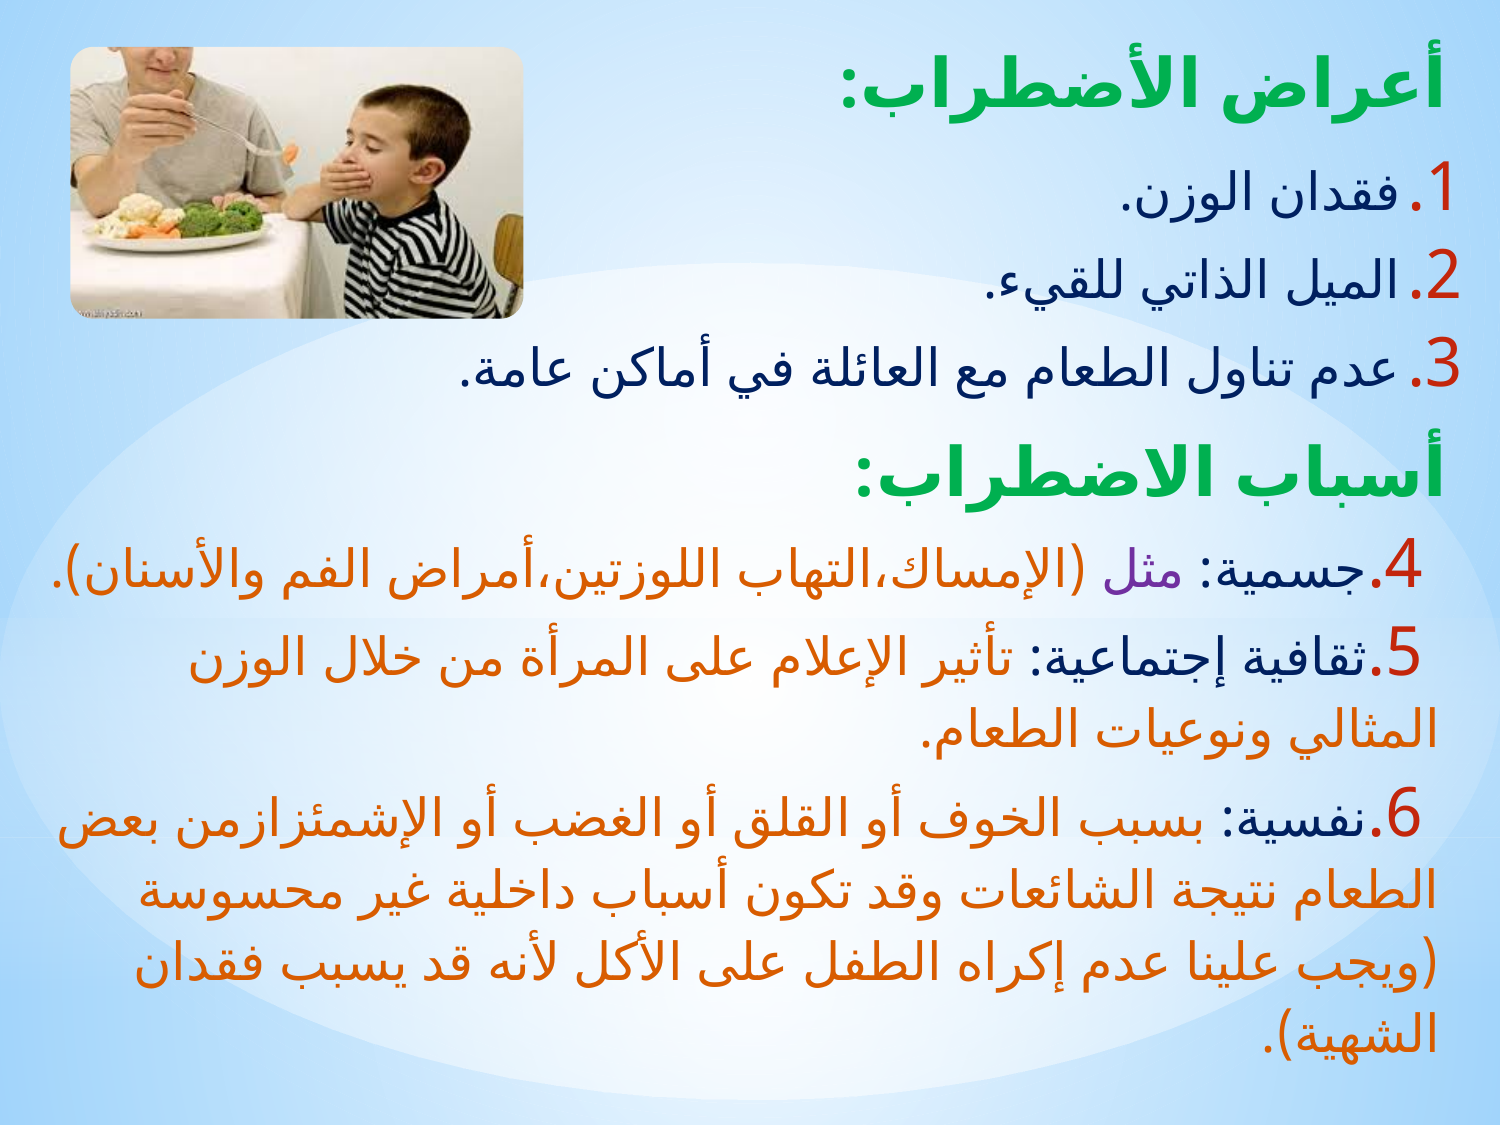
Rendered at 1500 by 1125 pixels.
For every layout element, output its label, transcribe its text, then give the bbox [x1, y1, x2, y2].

picture [70, 46, 524, 319]
list أعراض الأضطراب: فقدان الوزن. الميل الذاتي للقيء. عدم تناول الطعام مع العائلة في أماكن عامة. أسباب الاضطراب: جسمية: مثل (الإمساك،التهاب اللوزتين،أمراض الفم والأسنان). ثقافية إجتماعية: تأثير الإعلام على المرأة من خلال الوزن المثالي ونوعيات الطعام. نفسية: بسبب الخوف أو القلق أو الغضب أو الإشمئزازمن بعض الطعام نتيجة الشائعات وقد تكون أسباب داخلية غير محسوسة (ويجب علينا عدم إكراه الطفل على الأكل لأنه قد يسبب فقدان الشهية). [29, 19, 1470, 1125]
